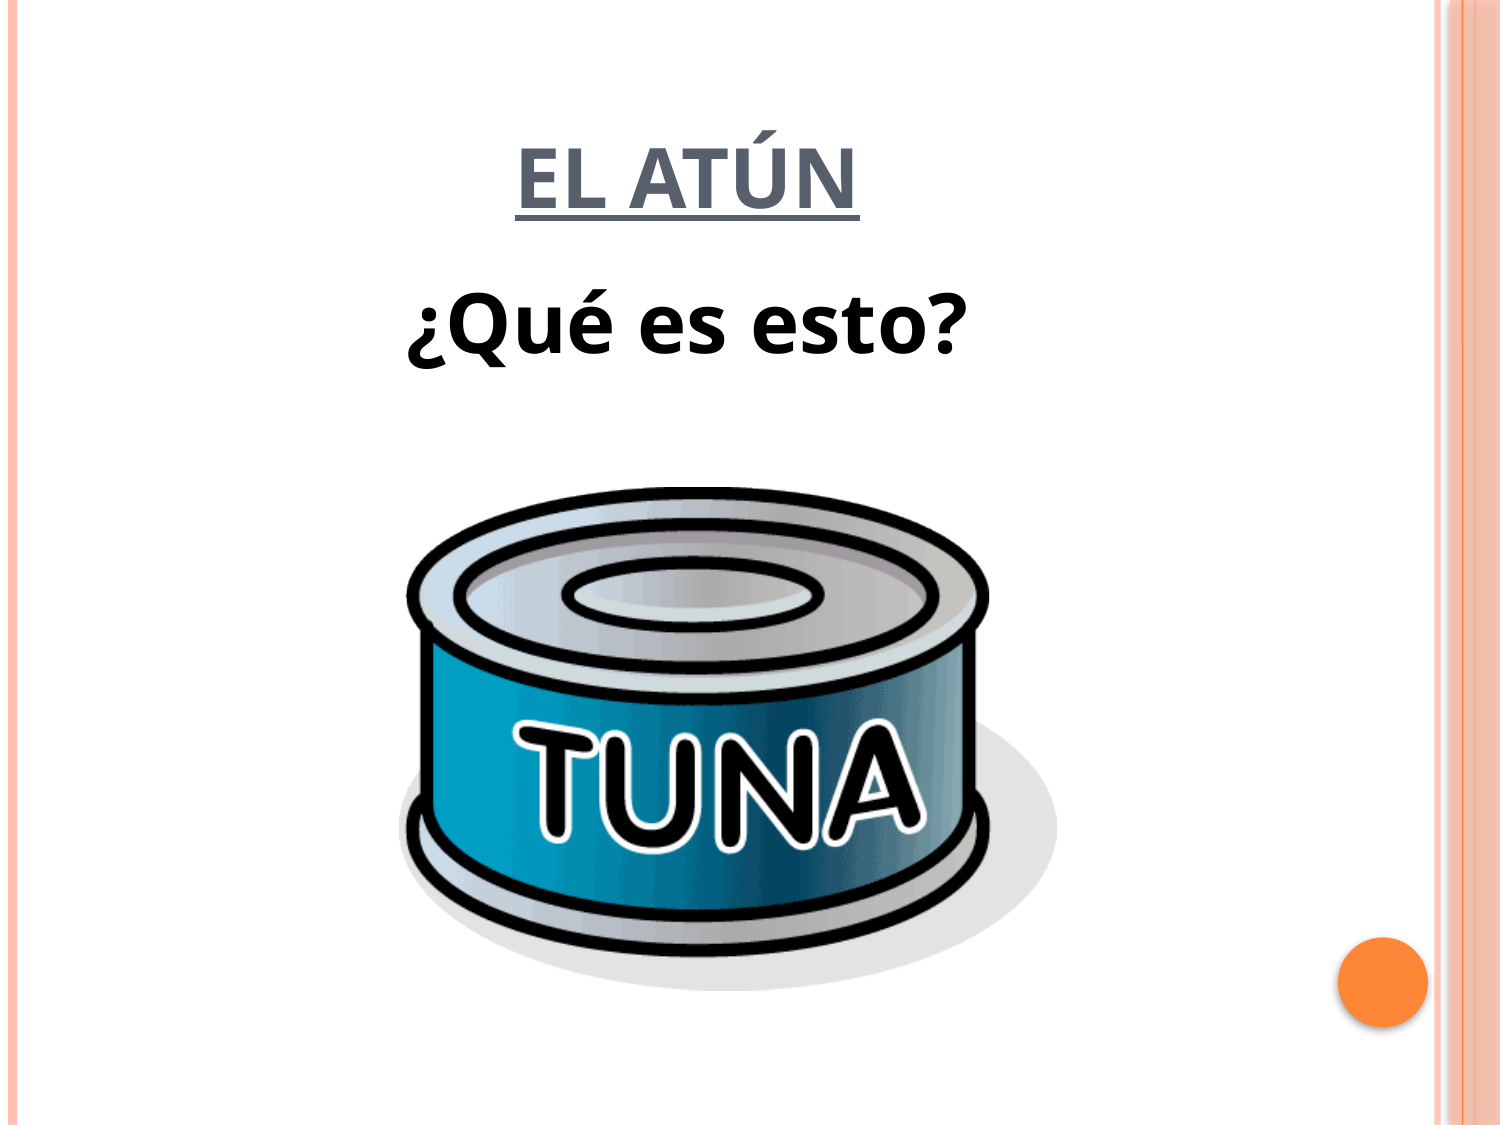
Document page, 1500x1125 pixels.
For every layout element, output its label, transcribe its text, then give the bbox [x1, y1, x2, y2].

title El Atún [75, 45, 1300, 233]
picture [399, 486, 1057, 992]
list ¿Qué es esto? [75, 262, 1300, 1062]
